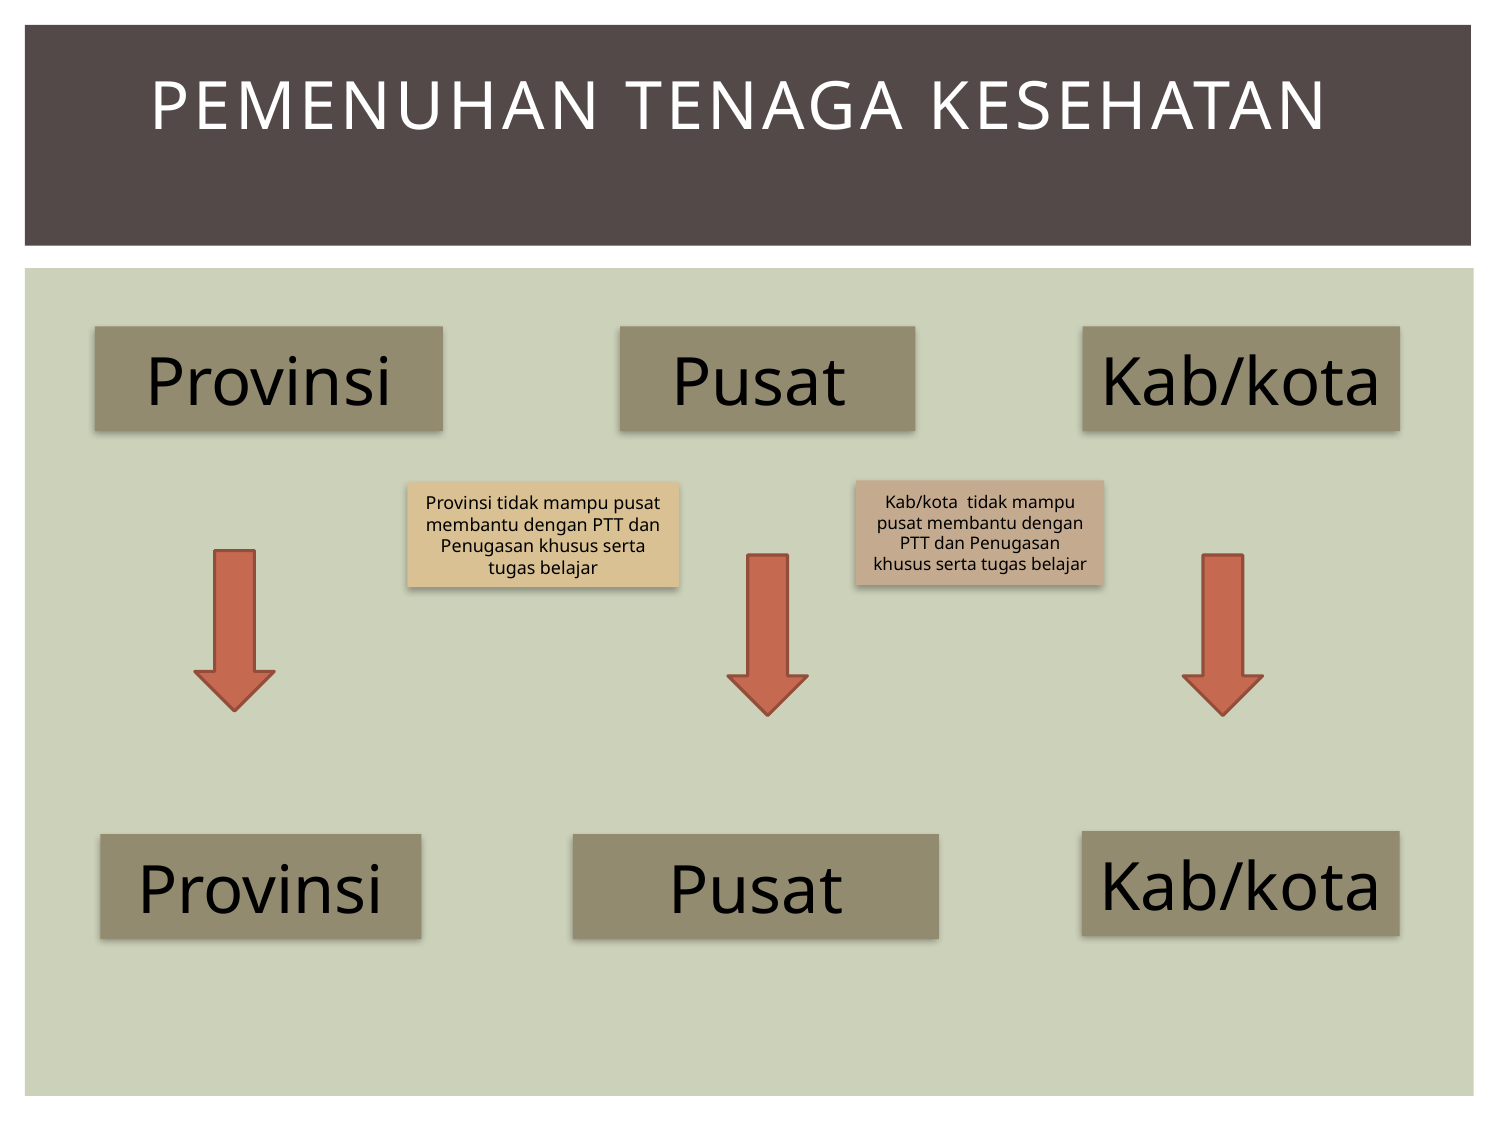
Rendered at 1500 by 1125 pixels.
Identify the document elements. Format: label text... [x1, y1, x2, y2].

text_box Provinsi [94, 326, 443, 432]
text_box Provinsi tidak mampu pusat membantu dengan PTT dan Penugasan khusus serta tugas belajar [407, 482, 680, 588]
text_box Provinsi [100, 834, 422, 940]
text_box [726, 553, 809, 717]
text_box Kab/kota [1081, 831, 1400, 937]
text_box Pusat [572, 834, 939, 940]
text_box [1181, 553, 1265, 717]
title Pemenuhan Tenaga Kesehatan [75, 45, 1425, 161]
text_box Kab/kota [1082, 326, 1401, 432]
text_box [193, 549, 276, 713]
text_box Kab/kota tidak mampu pusat membantu dengan PTT dan Penugasan khusus serta tugas belajar [856, 480, 1105, 586]
text_box Pusat [620, 326, 916, 432]
